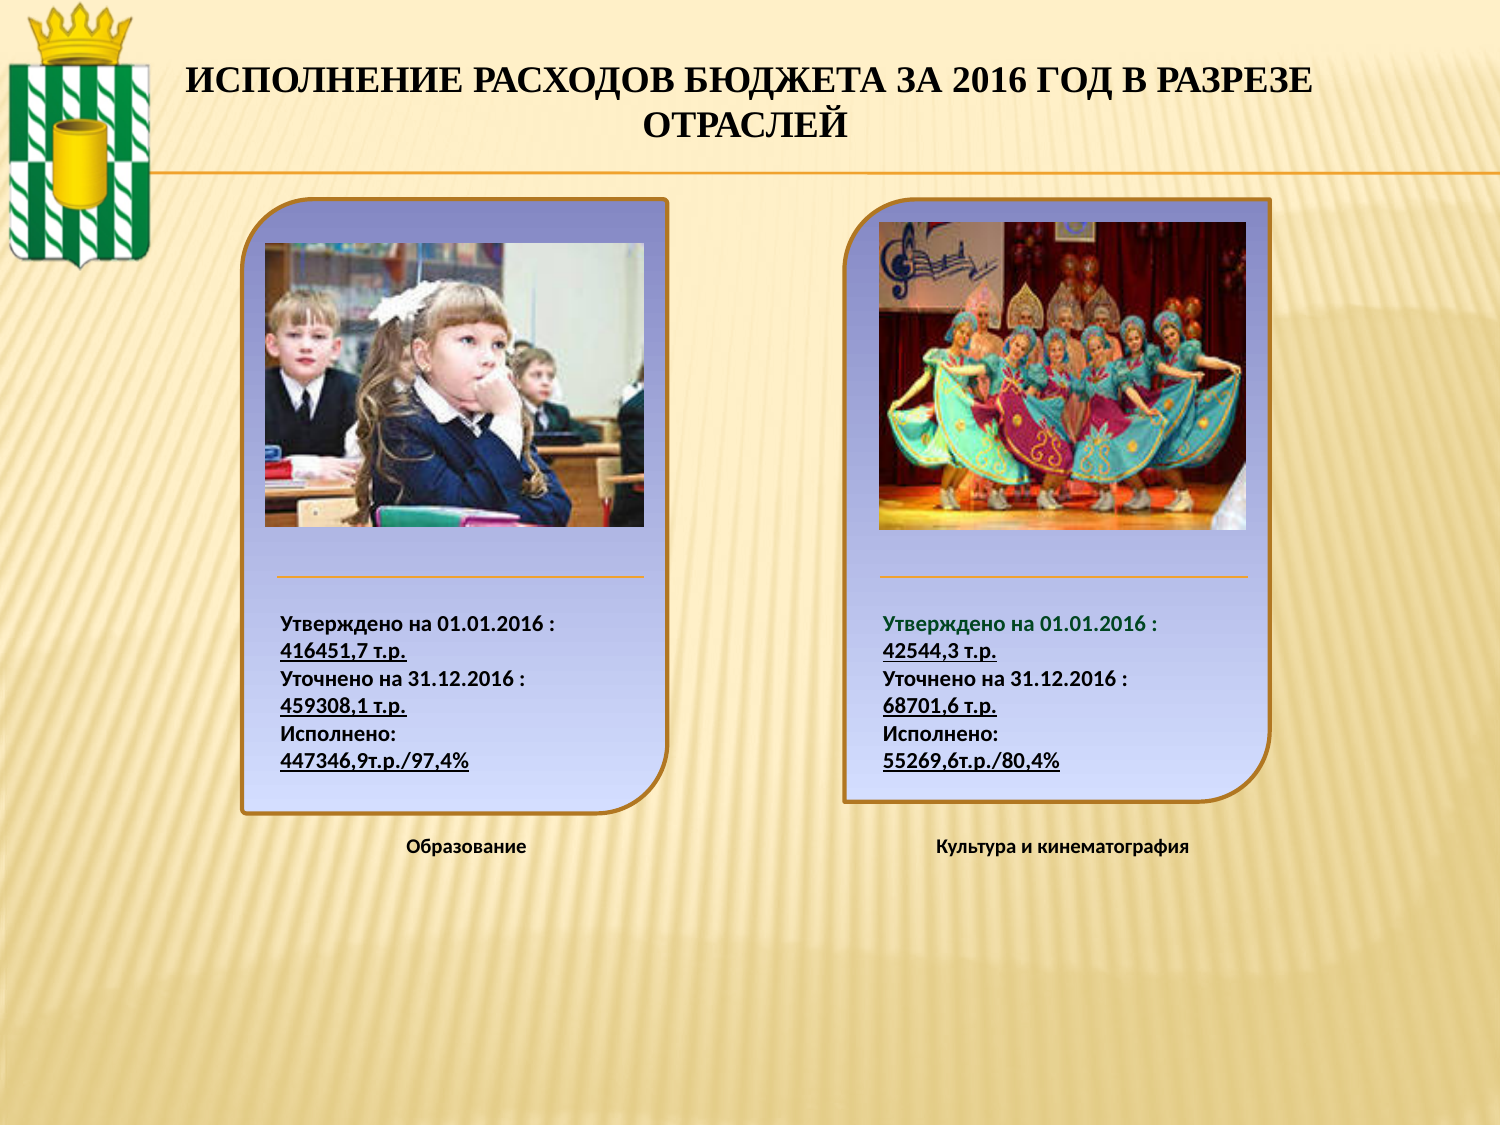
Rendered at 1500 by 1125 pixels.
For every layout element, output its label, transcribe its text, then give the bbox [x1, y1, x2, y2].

text_box ИСПОЛНЕНИЕ РАСХОДОВ БЮДЖЕТА ЗА 2016 ГОД В РАЗРЕЗЕ ОТРАСЛЕЙ [162, 42, 1425, 197]
picture [879, 222, 1247, 531]
picture [265, 243, 645, 528]
picture [4, 0, 153, 271]
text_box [844, 199, 1270, 867]
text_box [241, 198, 668, 867]
